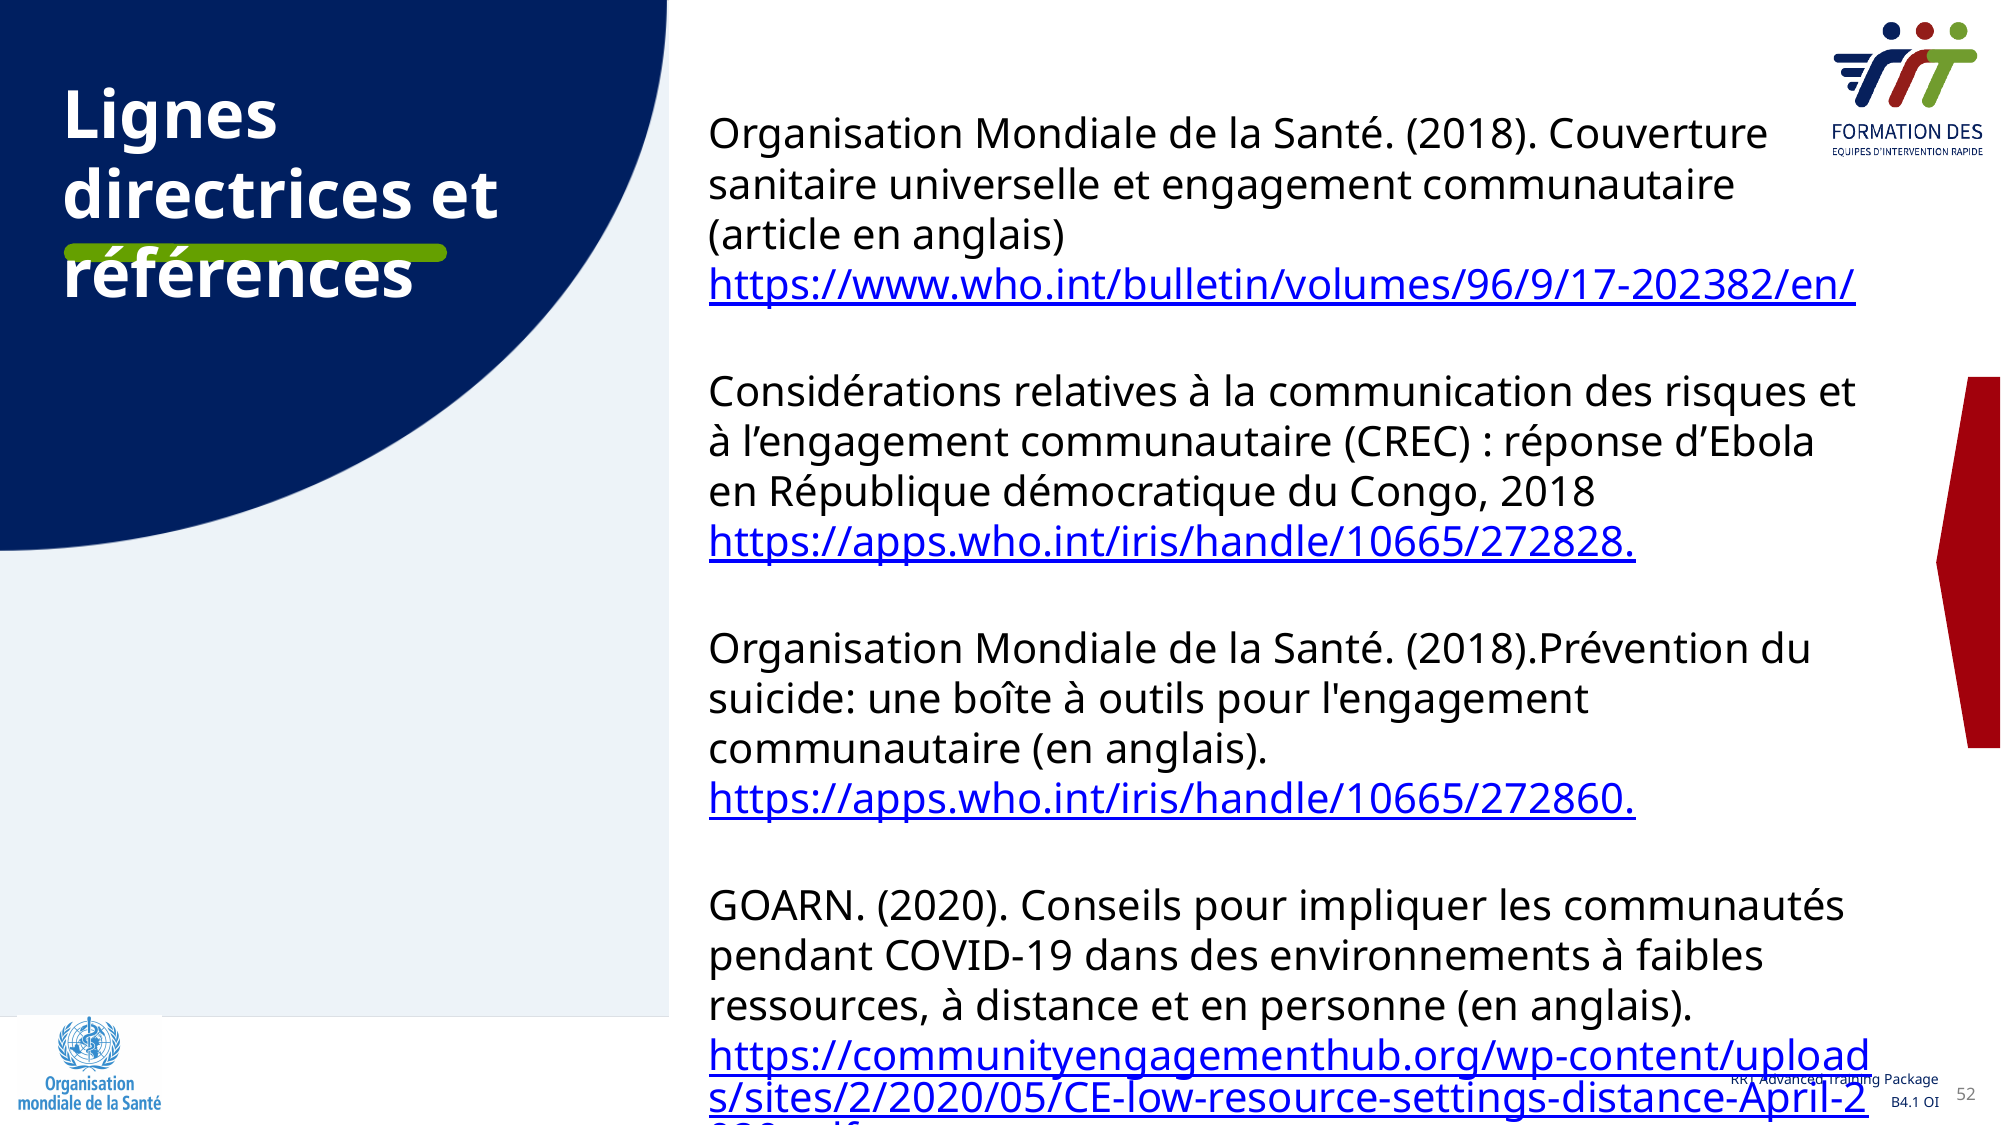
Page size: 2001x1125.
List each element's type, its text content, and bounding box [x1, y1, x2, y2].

text_box Lignes directrices et références [54, 63, 623, 319]
text_box Organisation Mondiale de la Santé. (2018). Couverture sanitaire universelle et engagement communautaire (article en anglais) https://www.who.int/bulletin/volumes/96/9/17-202382/en/ Considérations relatives à la communication des risques et à l’engagement communautaire (‎CREC)‎ : réponse d’Ebola en République démocratique du Congo, 2018 https://apps.who.int/iris/handle/10665/272828. Organisation Mondiale de la Santé. (‎2018)‎.Prévention du suicide: une boîte à outils pour l'engagement communautaire (en anglais). https://apps.who.int/iris/handle/10665/272860. GOARN. (2020). Conseils pour impliquer les communautés pendant COVID-19 dans des environnements à faibles ressources, à distance et en personne (en anglais). https://communityengagementhub.org/wp-content/uploads/sites/2/2020/05/CE-low-resource-settings-distance-April-2020.pdf [694, 49, 1891, 1093]
picture [1832, 21, 1983, 157]
picture [0, 0, 669, 1111]
